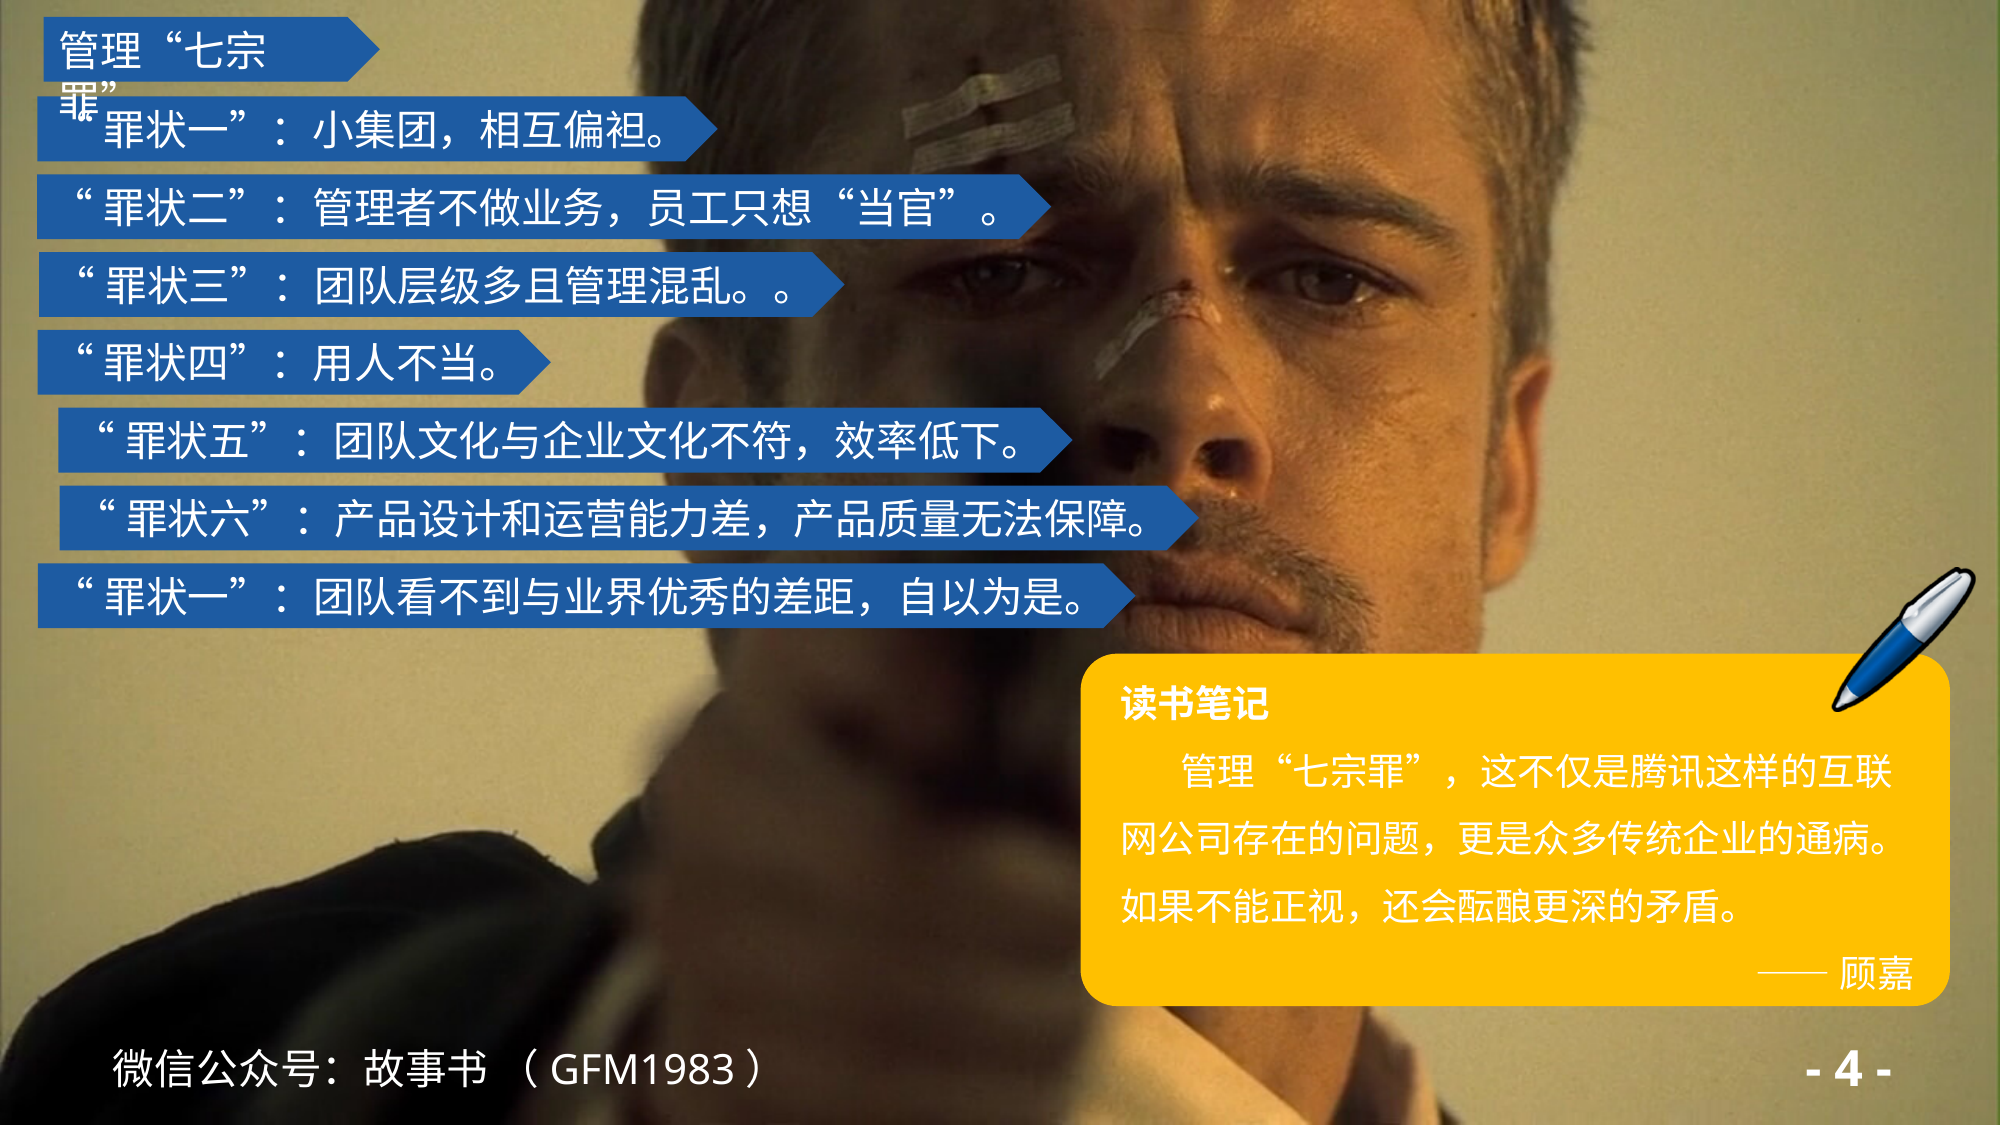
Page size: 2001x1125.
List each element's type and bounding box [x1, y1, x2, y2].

picture [0, 0, 2000, 1125]
text_box [1080, 567, 1976, 1007]
